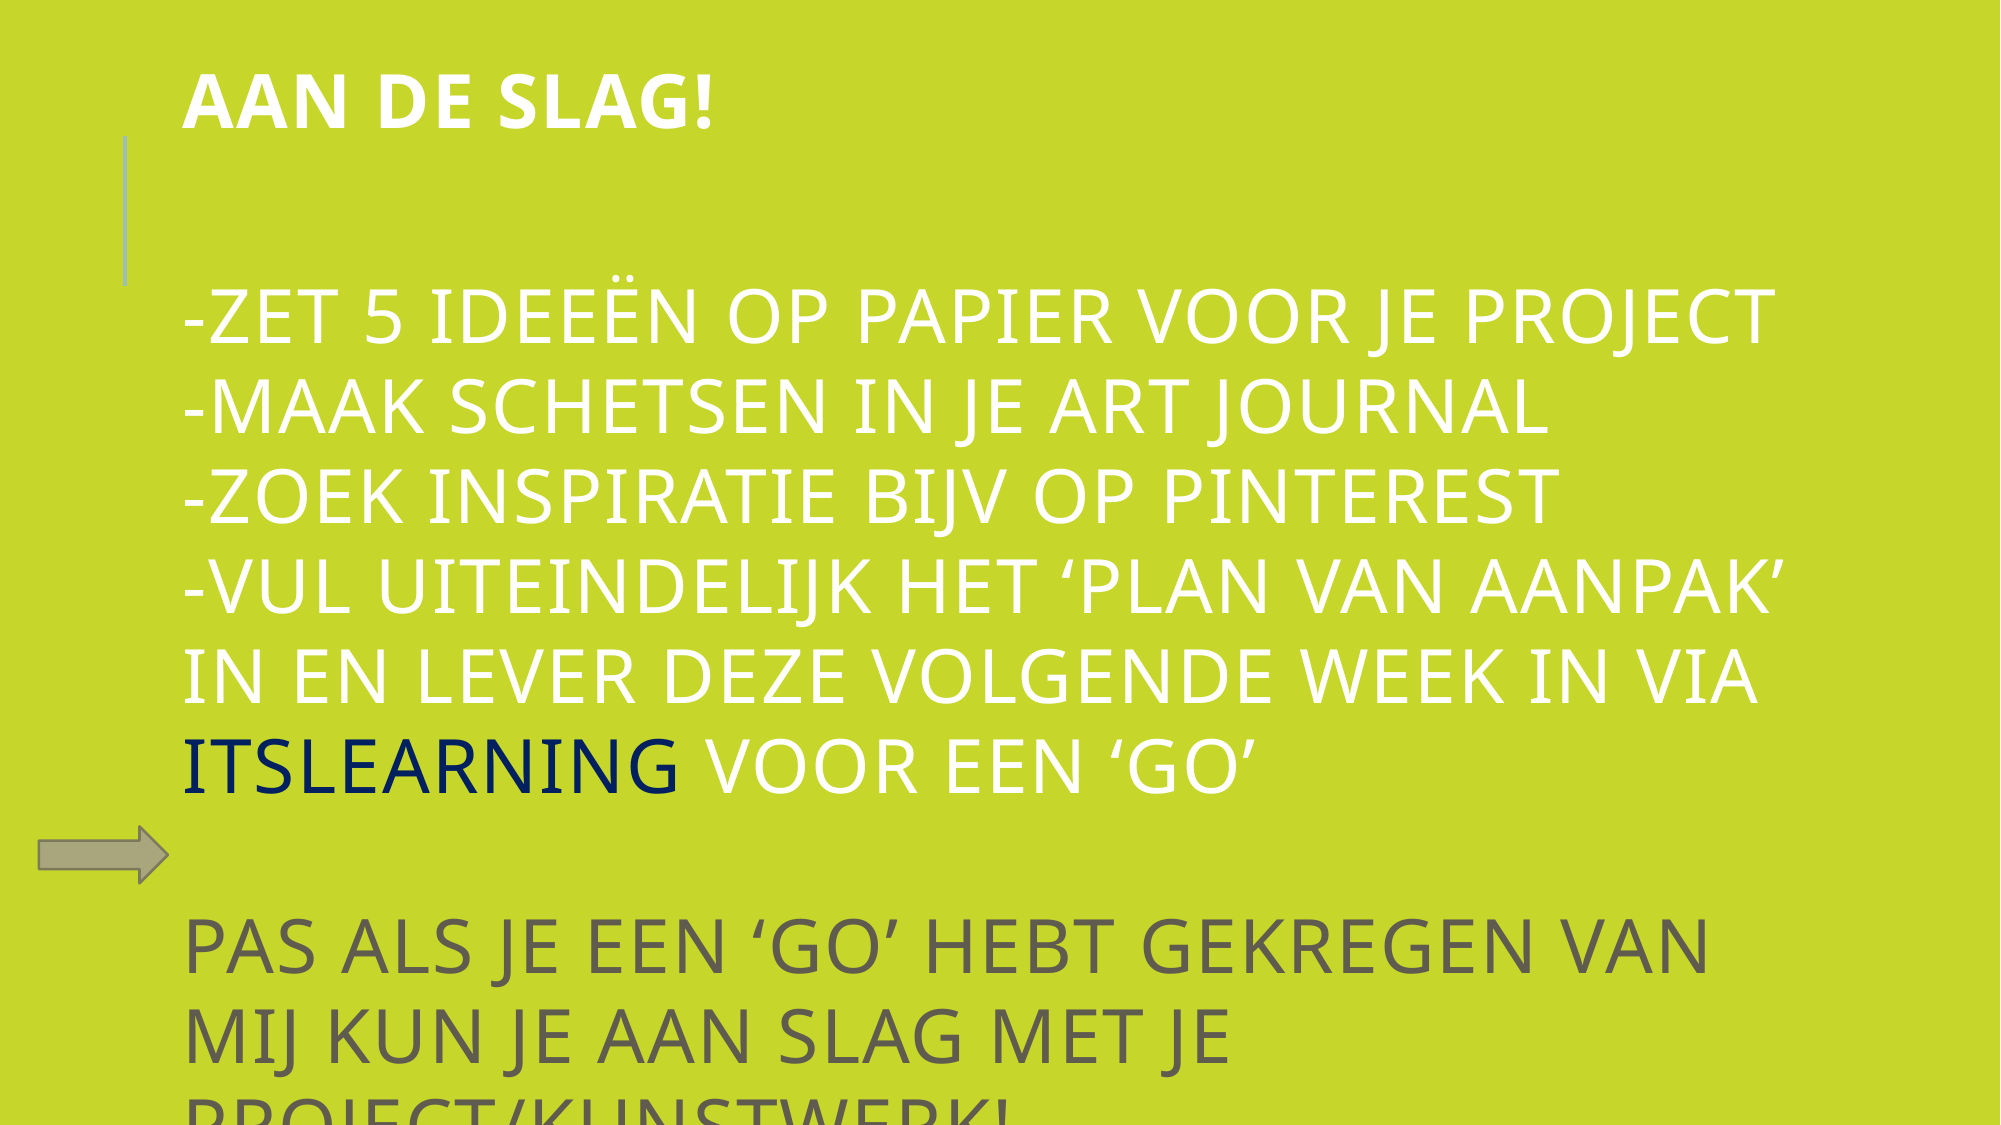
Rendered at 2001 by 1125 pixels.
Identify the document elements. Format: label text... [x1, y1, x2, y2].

text_box [37, 825, 169, 885]
text_box aan de slag! -Zet 5 ideeën op papier voor je project -maak schetsen in je art journal -zoek inspiratie bijv op pinterest -vul uiteindelijk het ‘plan van aanpak’ in en lever deze volgende week in via itslearning voor een ‘go’ Pas als je een ‘go’ hebt gekregen van mij kun je aan slag met je project/kunstwerk! [168, 45, 1849, 1125]
